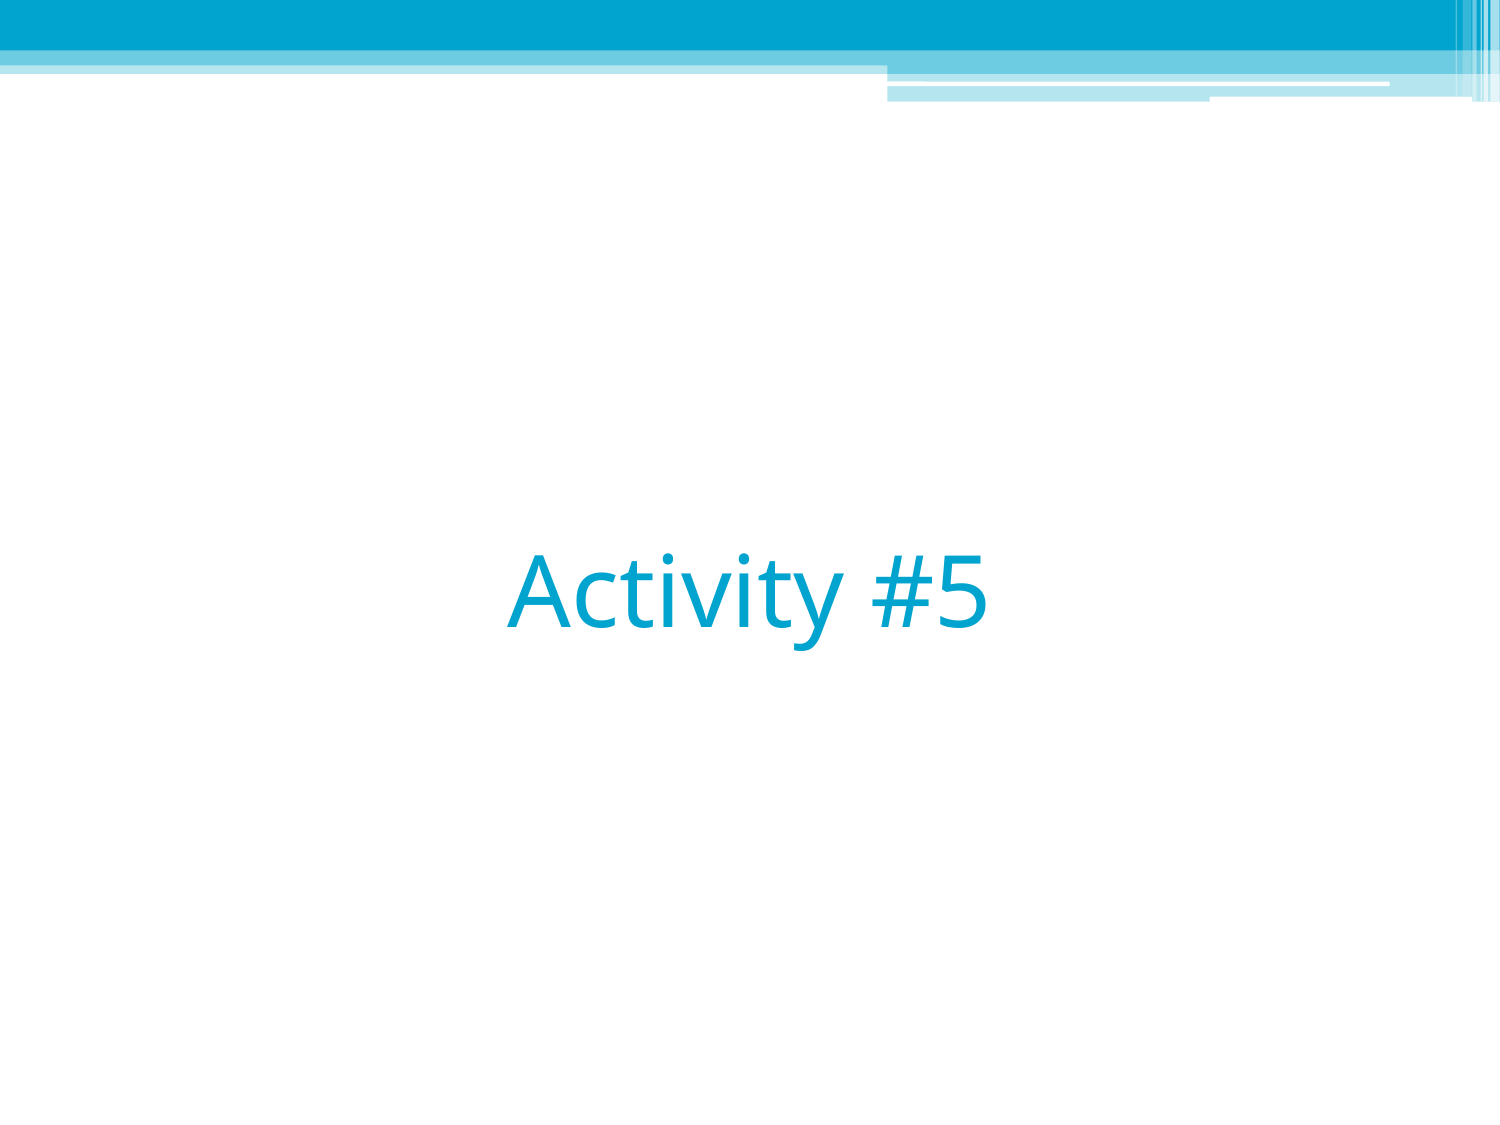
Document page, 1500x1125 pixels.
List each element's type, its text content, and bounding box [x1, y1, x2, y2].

title Activity #5 [75, 500, 1425, 676]
